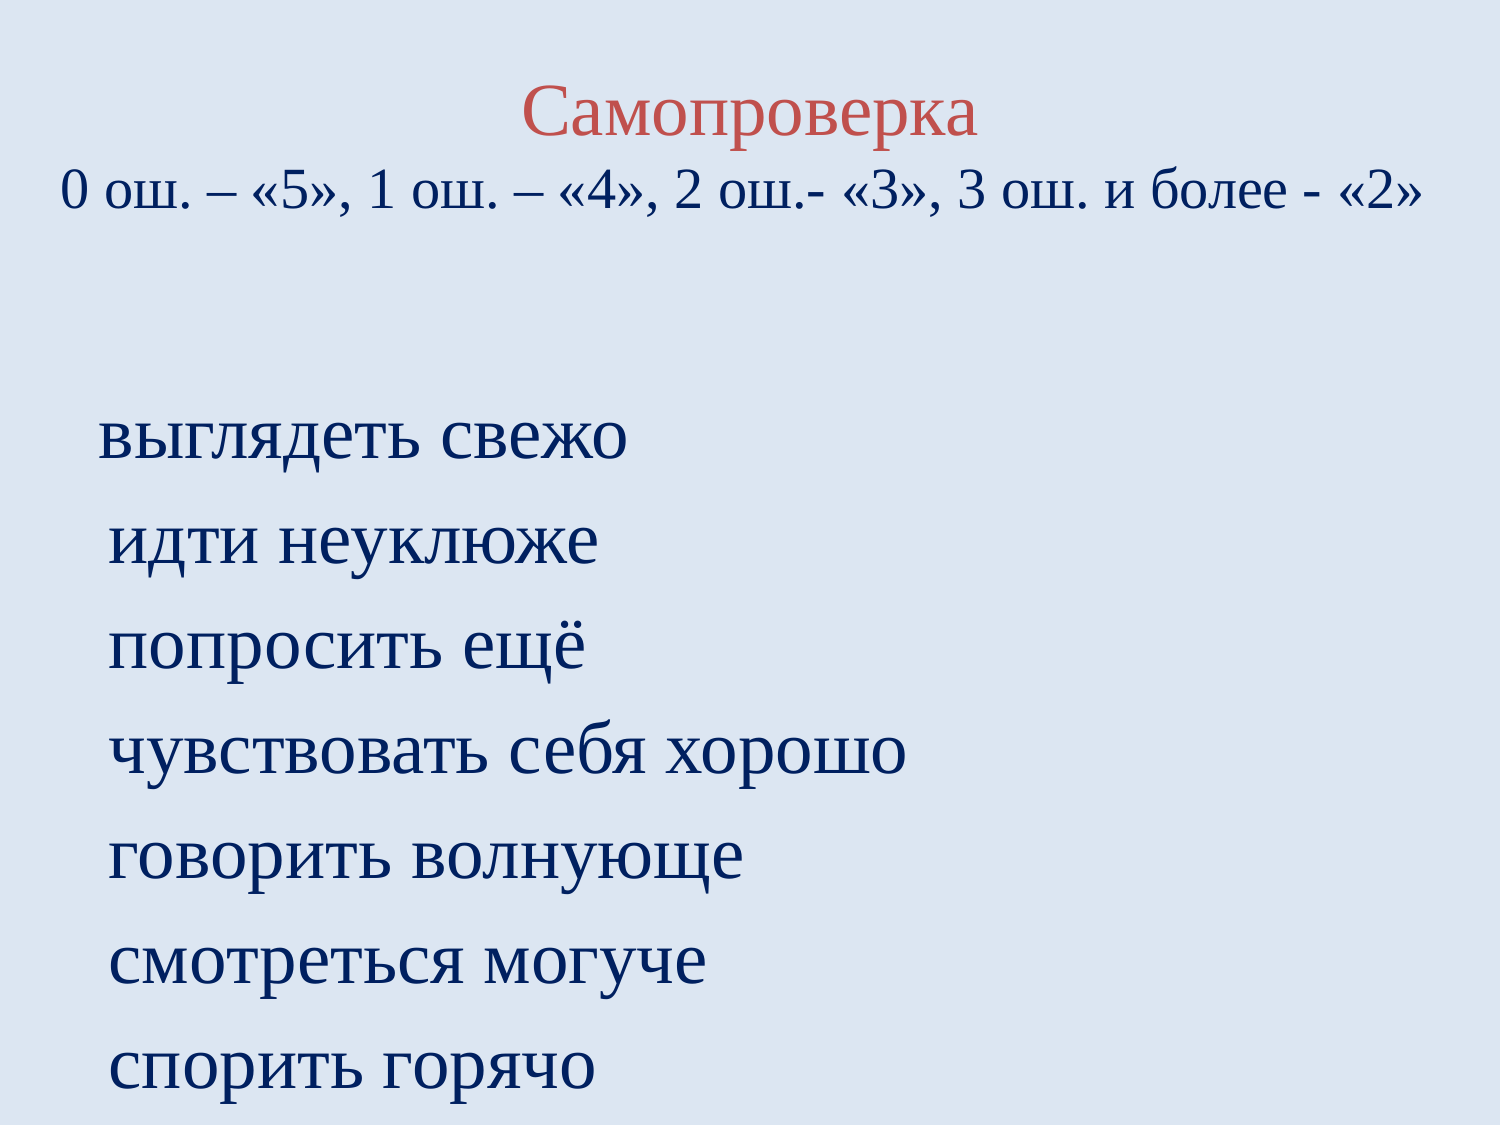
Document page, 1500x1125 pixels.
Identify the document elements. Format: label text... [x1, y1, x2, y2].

subtitle выглядеть свежо идти неуклюже попросить ещё чувствовать себя хорошо говорить волнующе смотреться могуче спорить горячо [0, 281, 1500, 1125]
title Самопроверка 0 ош. – «5», 1 ош. – «4», 2 ош.- «3», 3 ош. и более - «2» [0, 0, 1500, 281]
